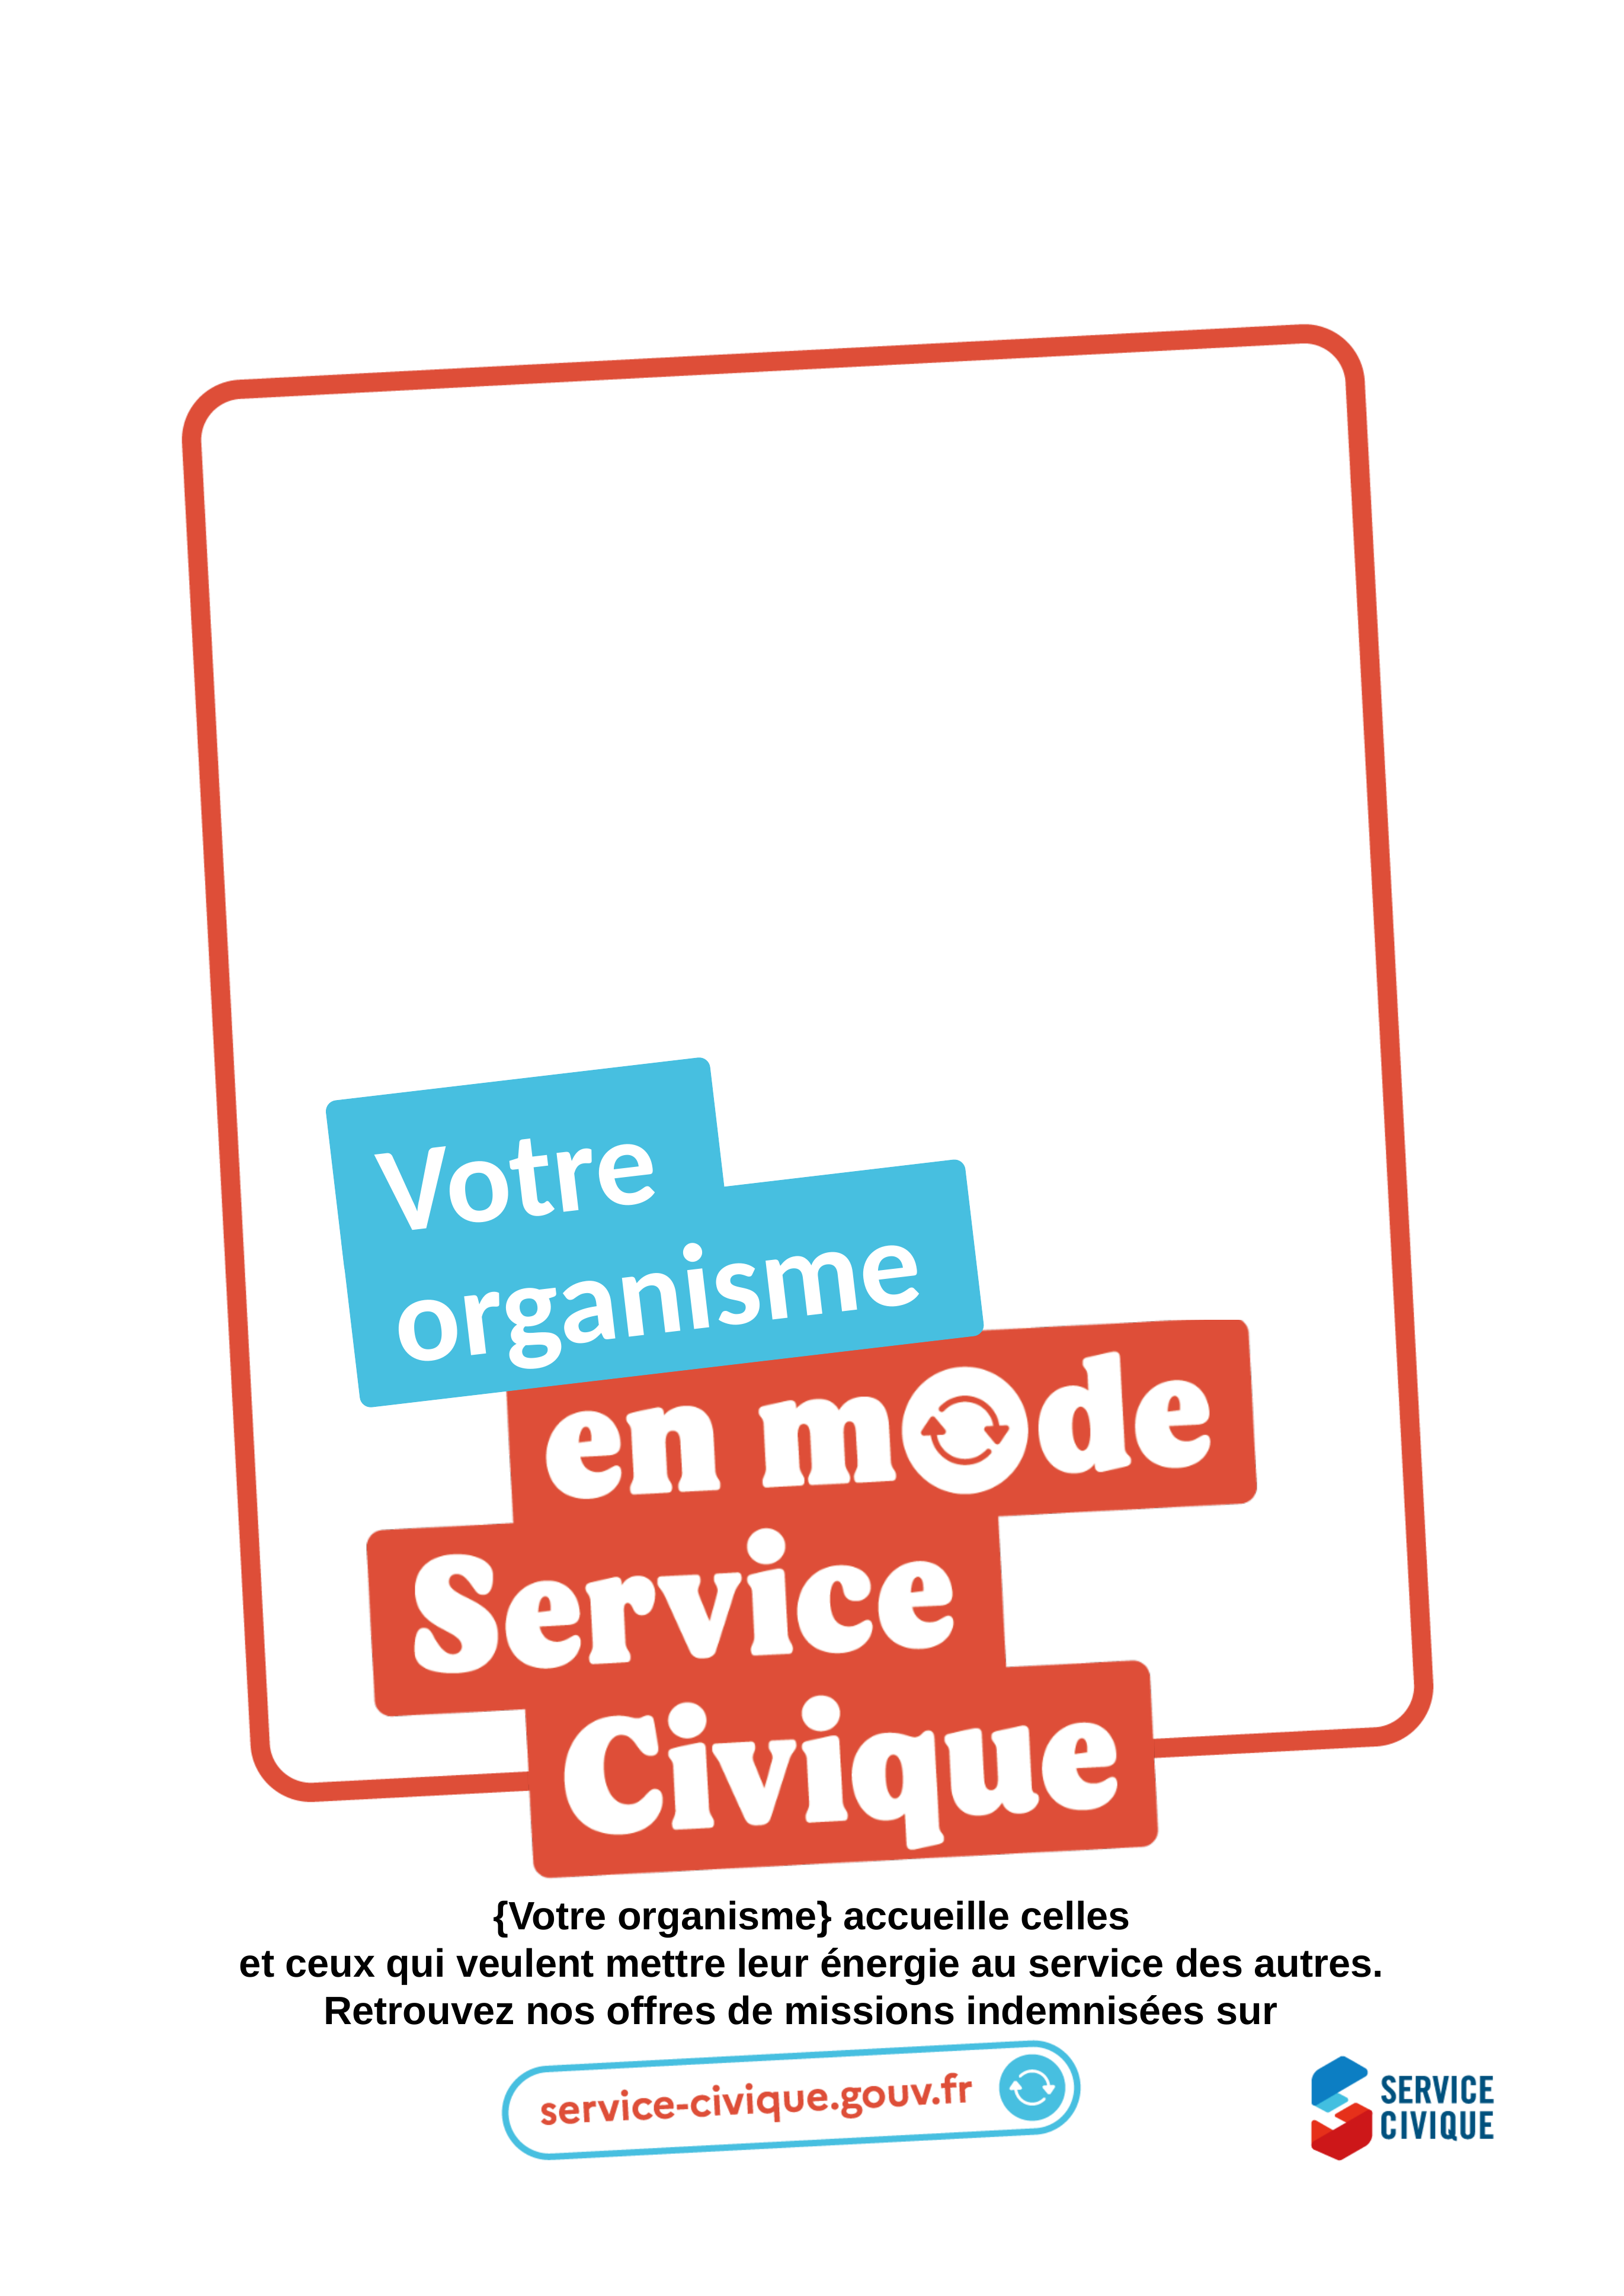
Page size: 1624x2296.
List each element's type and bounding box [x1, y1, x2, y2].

picture [0, 0, 1624, 2295]
text_box [200, 1068, 1424, 2060]
